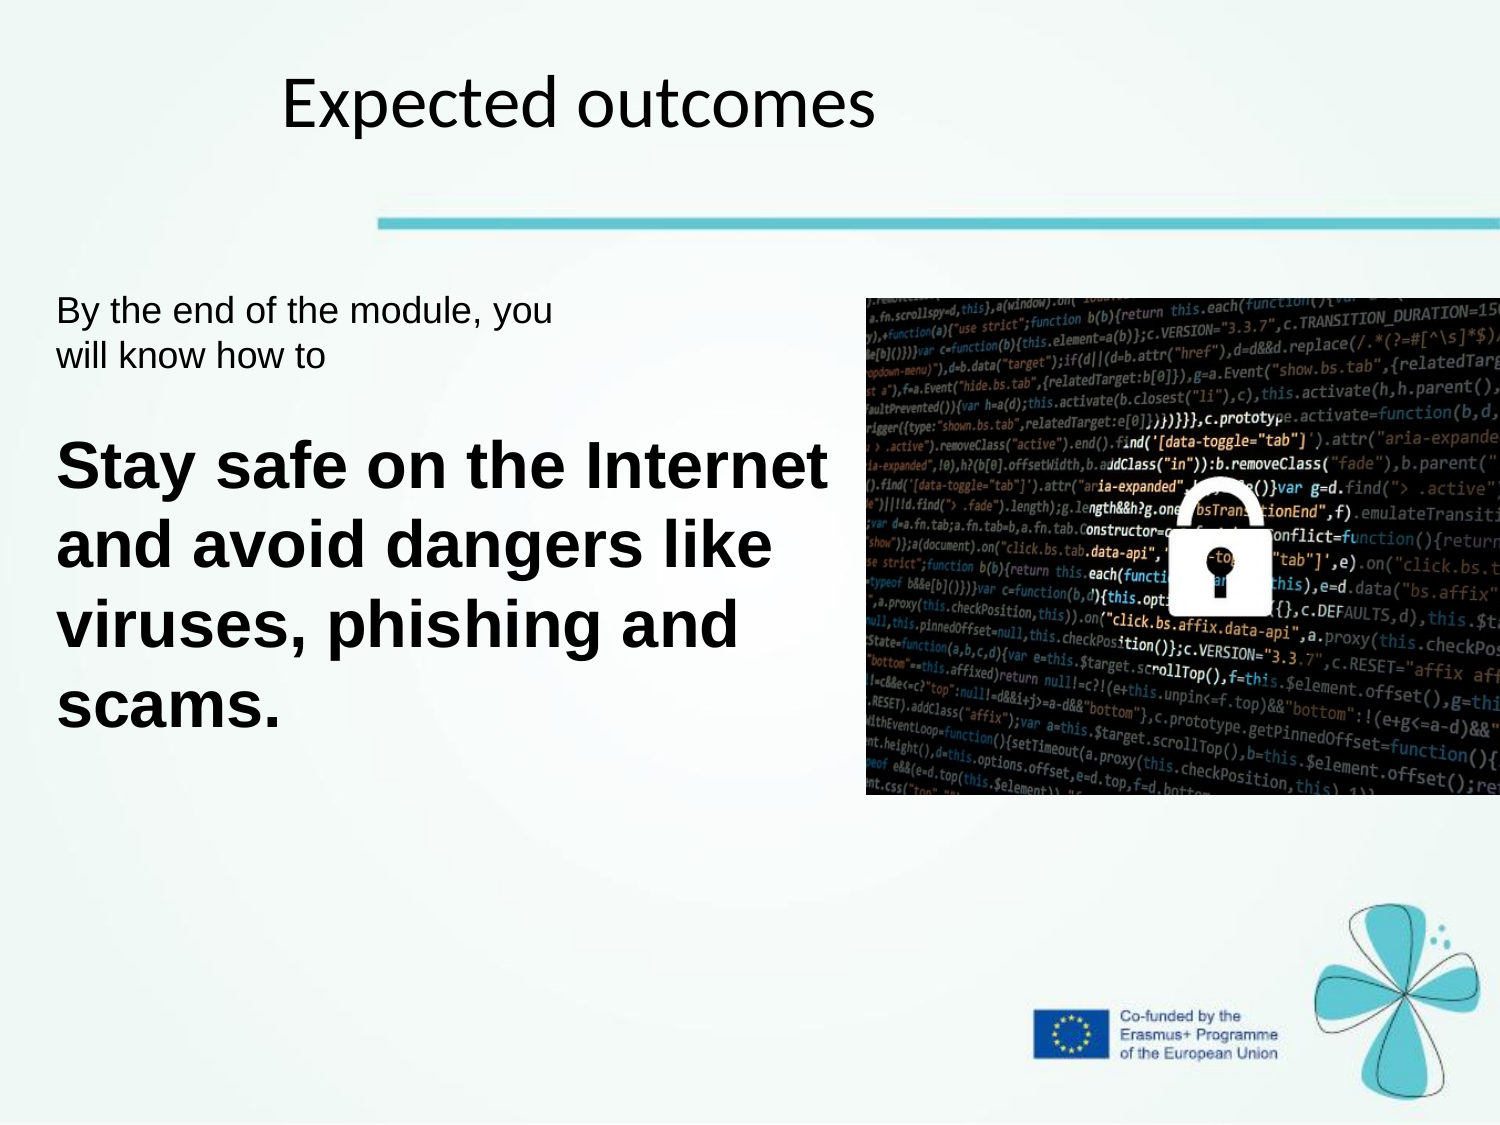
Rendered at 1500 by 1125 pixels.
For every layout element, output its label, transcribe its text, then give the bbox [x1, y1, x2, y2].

text_box By the end of the module, you will know how to Stay safe on the Internet and avoid dangers like viruses, phishing and scams. [41, 278, 1481, 1044]
text_box Expected outcomes [266, 45, 1500, 150]
picture [0, 0, 1500, 1125]
